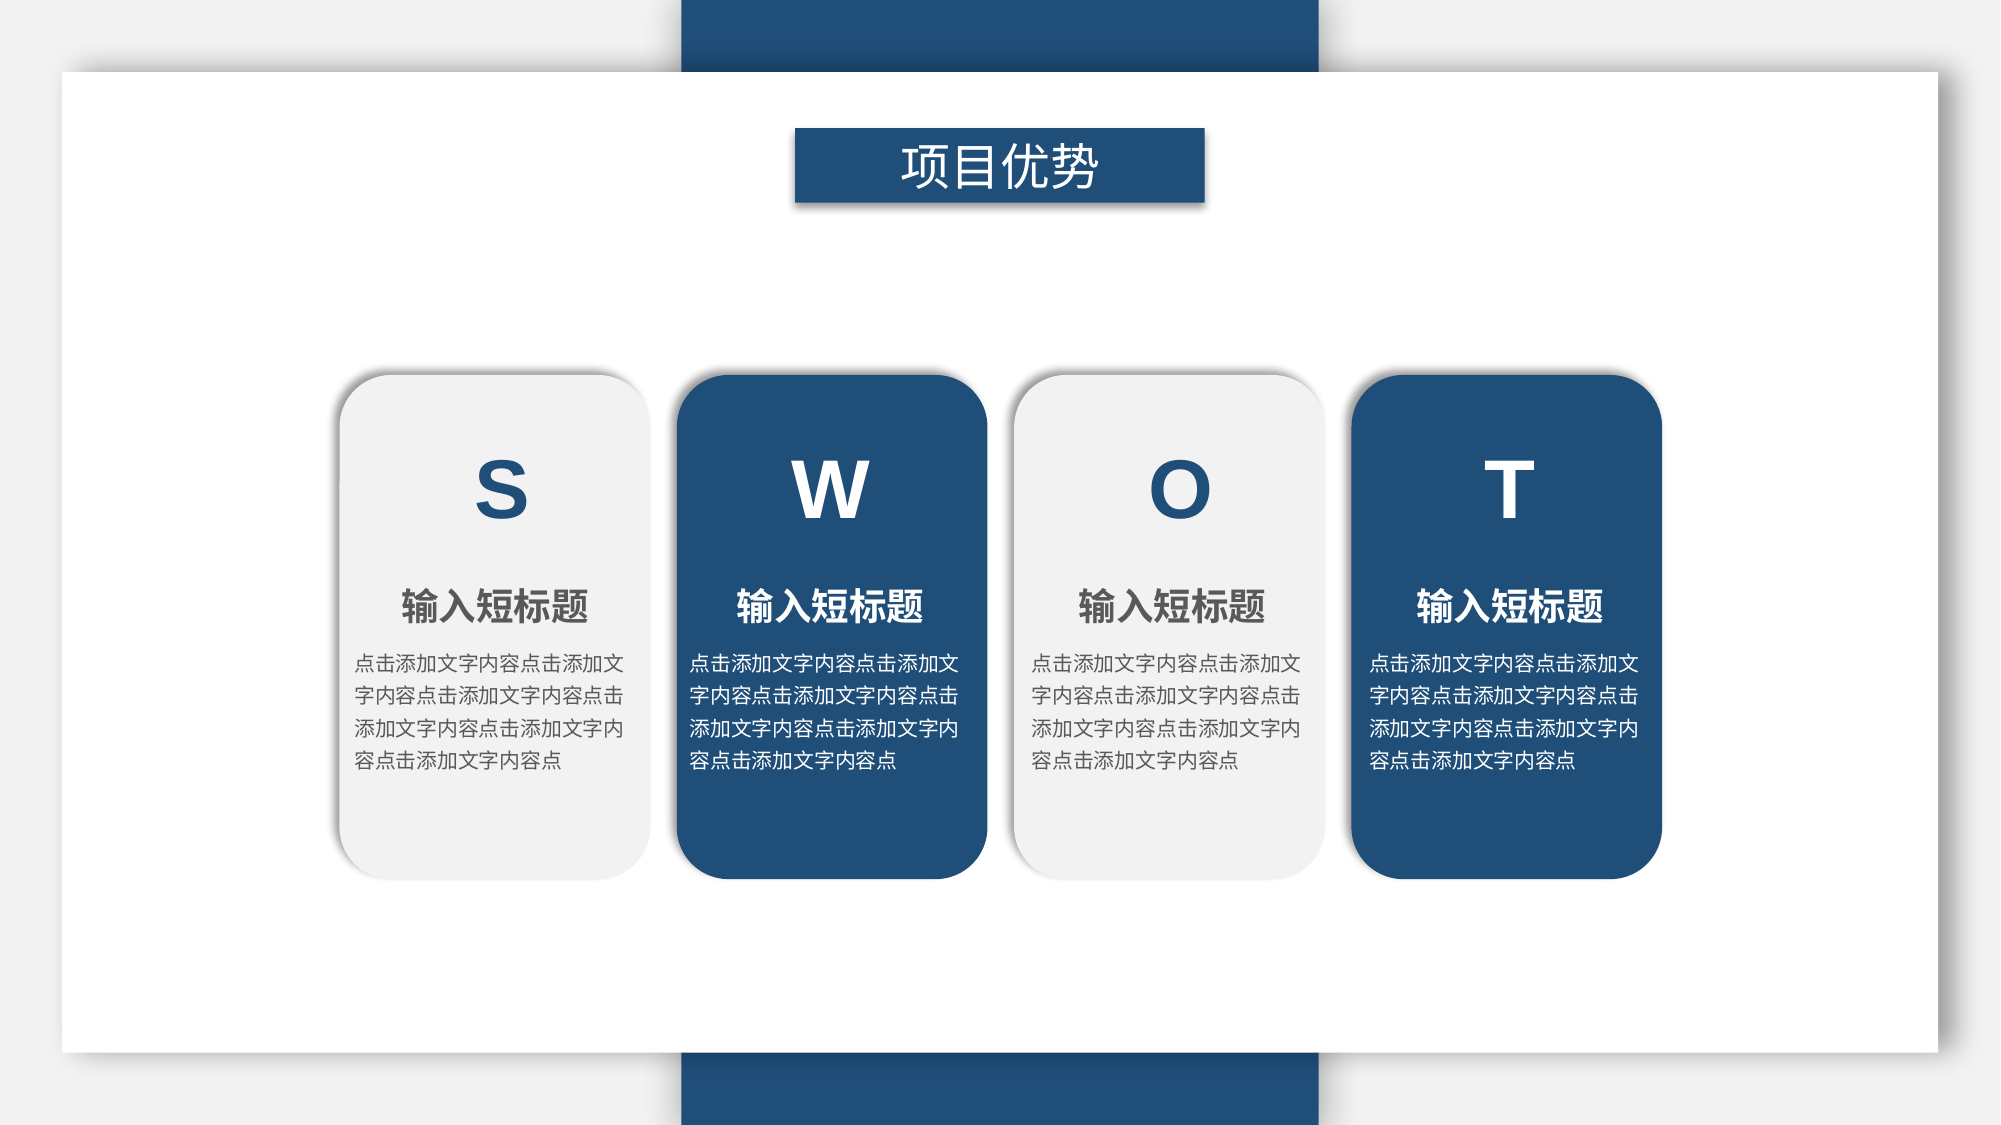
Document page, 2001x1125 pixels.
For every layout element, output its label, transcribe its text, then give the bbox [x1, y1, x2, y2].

text_box 输入短标题 [386, 575, 604, 635]
text_box [1350, 373, 1664, 881]
text_box [675, 373, 989, 881]
text_box S [459, 427, 546, 543]
text_box 项目优势 [795, 128, 1205, 203]
text_box 输入短标题 [1401, 575, 1619, 635]
text_box 点击添加文字内容点击添加文字内容点击添加文字内容点击添加文字内容点击添加文字内容点击添加文字内容点 [1354, 635, 1665, 781]
text_box 输入短标题 [721, 575, 940, 635]
text_box O [1133, 427, 1229, 543]
text_box T [1469, 427, 1551, 543]
text_box 点击添加文字内容点击添加文字内容点击添加文字内容点击添加文字内容点击添加文字内容点击添加文字内容点 [1017, 635, 1328, 781]
text_box 点击添加文字内容点击添加文字内容点击添加文字内容点击添加文字内容点击添加文字内容点击添加文字内容点 [339, 635, 651, 781]
text_box [338, 373, 652, 881]
text_box W [777, 427, 886, 543]
text_box 点击添加文字内容点击添加文字内容点击添加文字内容点击添加文字内容点击添加文字内容点击添加文字内容点 [675, 635, 986, 781]
text_box 输入短标题 [1063, 575, 1282, 635]
text_box [1013, 373, 1326, 881]
